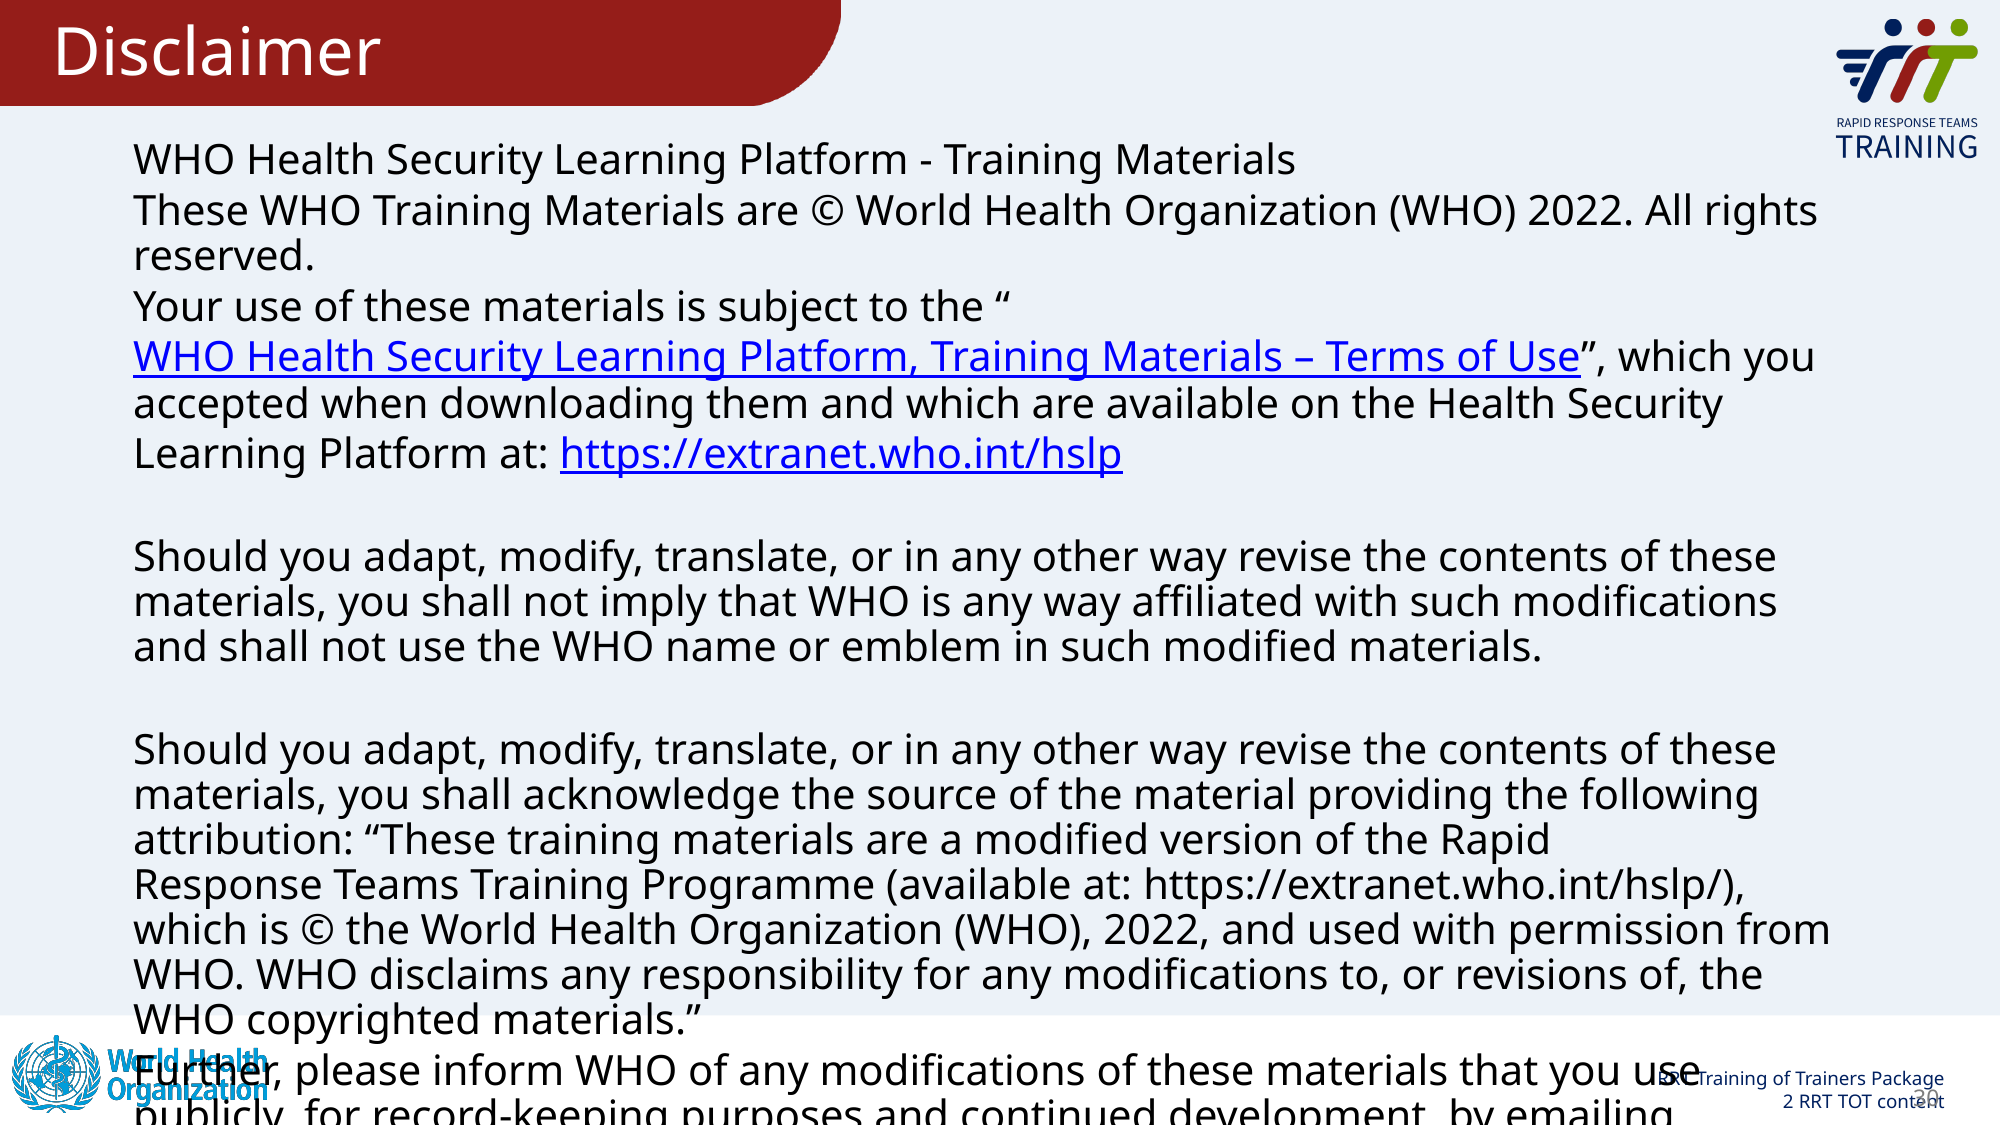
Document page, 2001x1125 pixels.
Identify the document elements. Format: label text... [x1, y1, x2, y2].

picture [24, 1054, 36, 1087]
list WHO Health Security Learning Platform - Training Materials These WHO Training Materials are © World Health Organization (WHO) 2022. All rights reserved. Your use of these materials is subject to the “WHO Health Security Learning Platform, Training Materials – Terms of Use”, which you accepted when downloading them and which are available on the Health Security Learning Platform at: https://extranet.who.int/hslp Should you adapt, modify, translate, or in any other way revise the contents of these materials, you shall not imply that WHO is any way affiliated with such modifications and shall not use the WHO name or emblem in such modified materials. Should you adapt, modify, translate, or in any other way revise the contents of these materials, you shall acknowledge the source of the material providing the following attribution: “These training materials are a modified version of the Rapid Response Teams Training Programme (available at: https://extranet.who.int/hslp/), which is © the World Health Organization (WHO), 2022, and used with permission from WHO. WHO disclaims any responsibility for any modifications to, or revisions of, the WHO copyrighted materials.” Further, please inform WHO of any modifications of these materials that you use publicly, for record-keeping purposes and continued development, by emailing ihrhrt@who.int [130, 137, 1846, 993]
picture [34, 1054, 43, 1078]
picture [71, 1053, 90, 1091]
picture [40, 1062, 47, 1070]
picture [1835, 19, 1978, 167]
picture [50, 1108, 62, 1113]
picture [59, 1035, 267, 1113]
picture [12, 1083, 48, 1113]
picture [30, 1083, 37, 1091]
picture [250, 1059, 255, 1068]
picture [22, 1062, 26, 1077]
picture [46, 1056, 54, 1062]
picture [0, 0, 841, 106]
picture [12, 1035, 54, 1068]
picture [36, 1088, 78, 1105]
